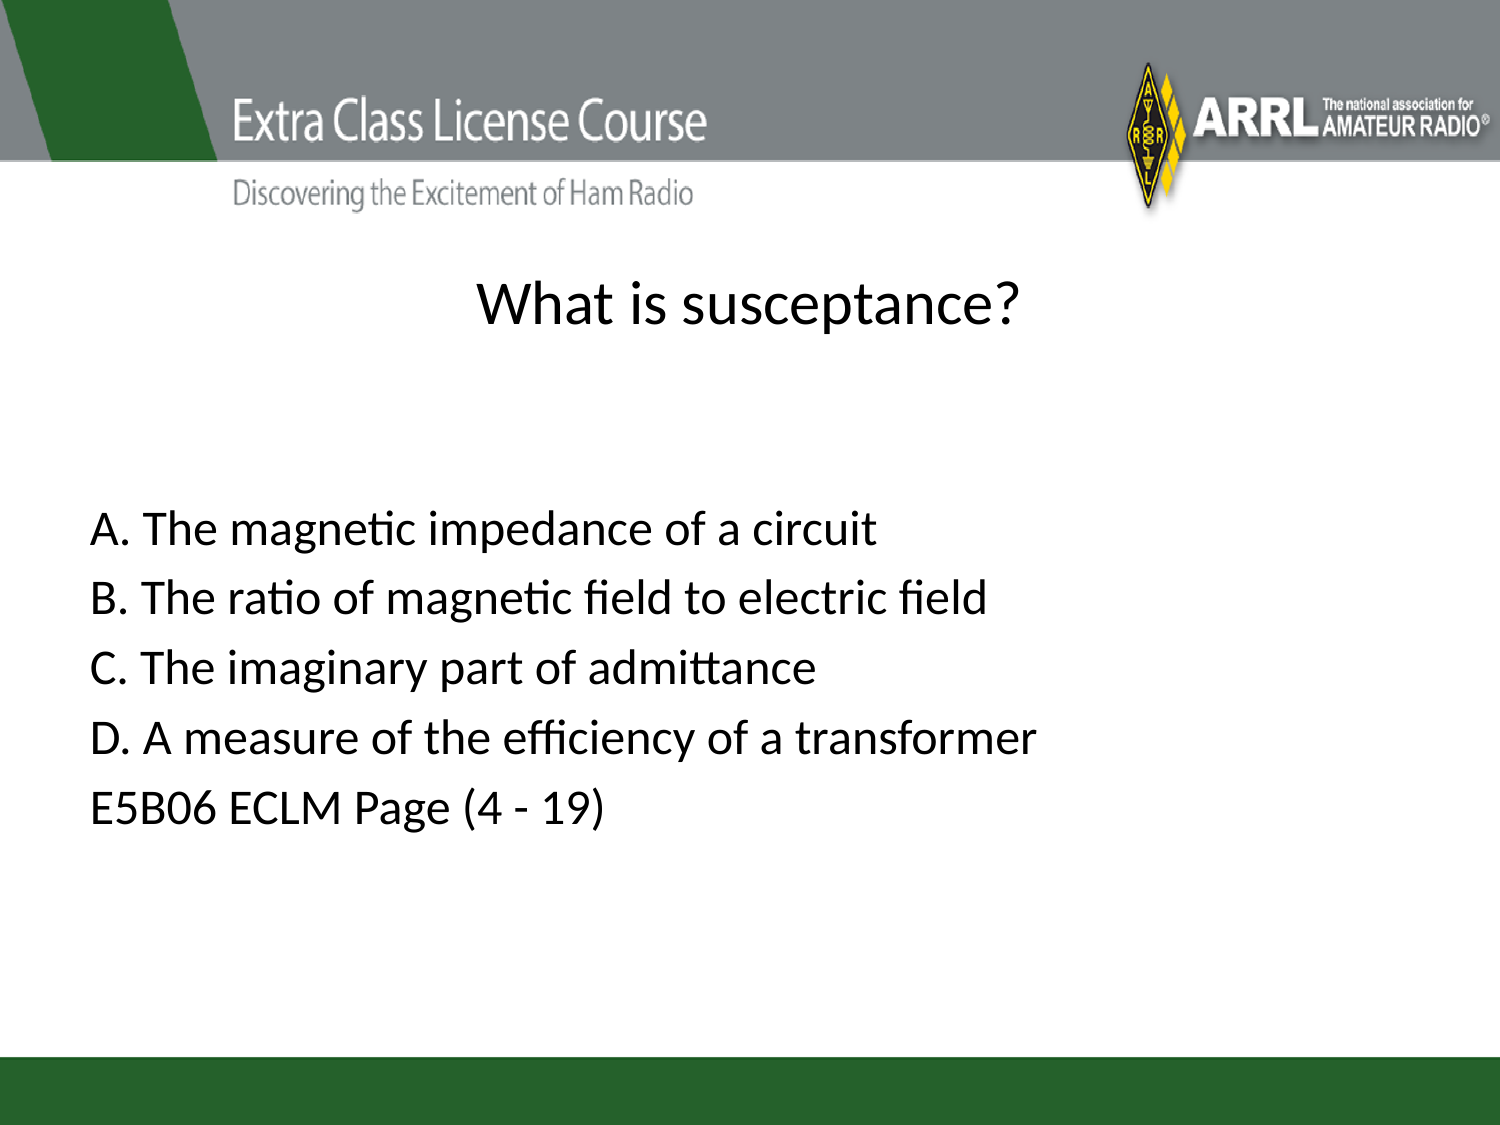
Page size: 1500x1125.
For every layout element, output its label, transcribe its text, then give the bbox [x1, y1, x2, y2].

picture [0, 0, 1500, 1125]
title What is susceptance? [75, 254, 1425, 435]
list A. The magnetic impedance of a circuit B. The ratio of magnetic field to electric field C. The imaginary part of admittance D. A measure of the efficiency of a transformer E5B06 ECLM Page (4 - 19) [75, 487, 1425, 1005]
